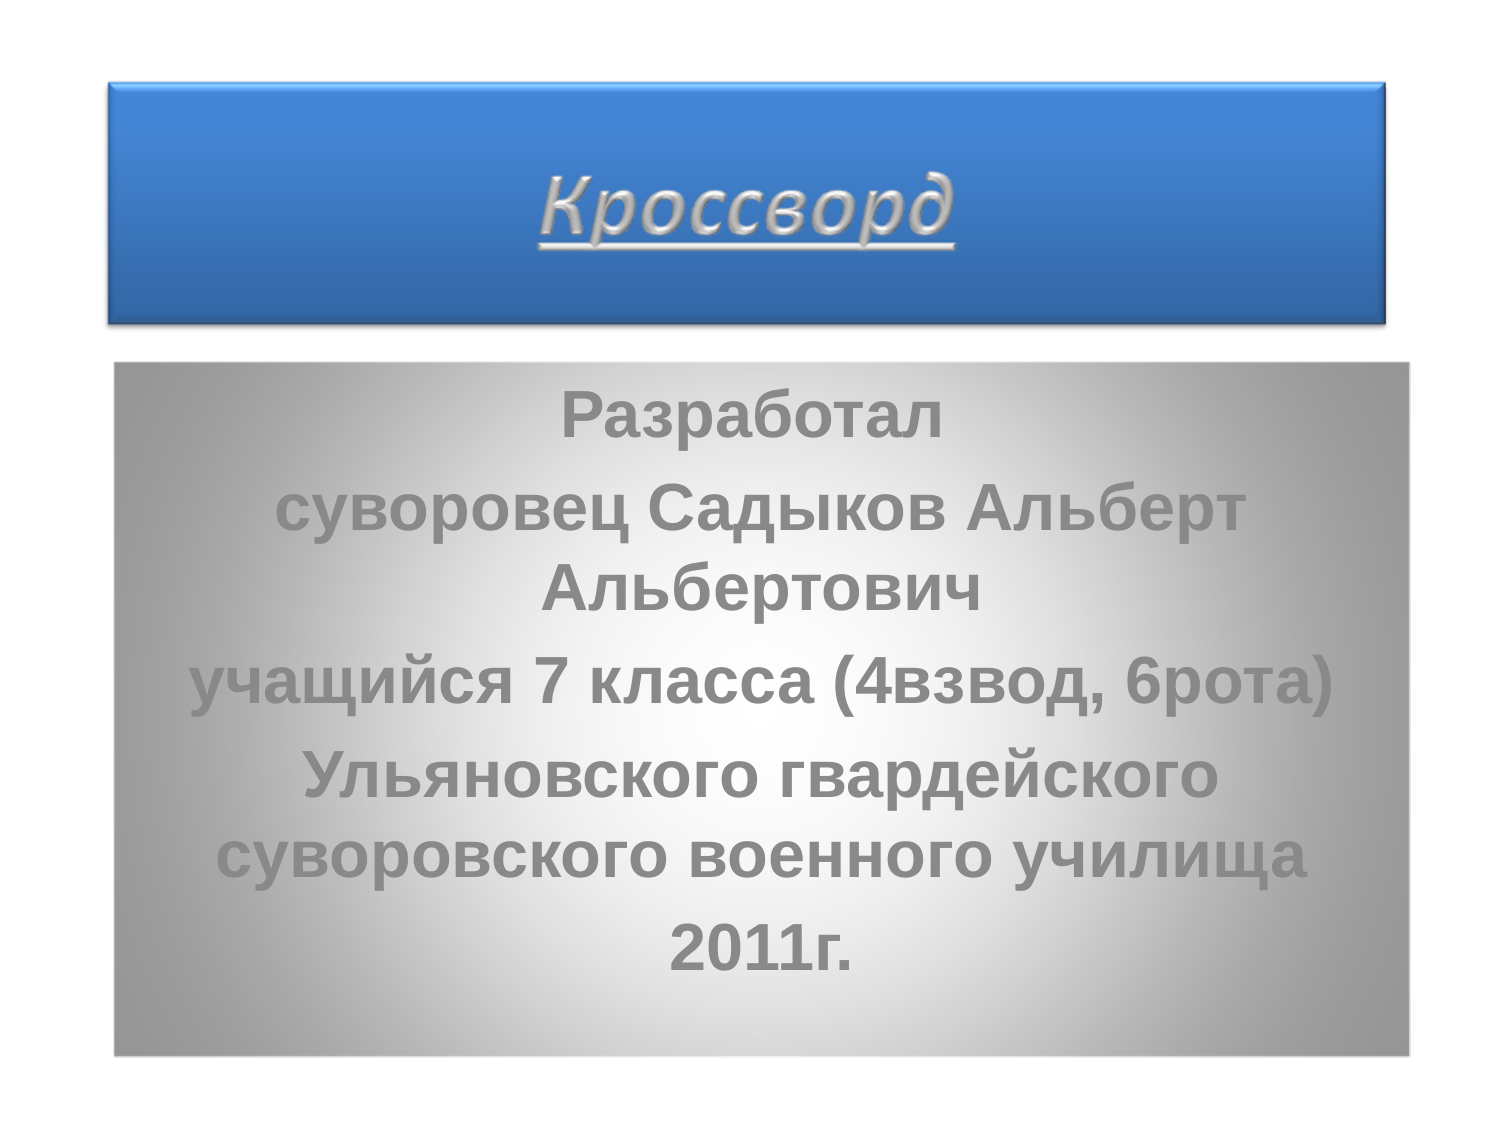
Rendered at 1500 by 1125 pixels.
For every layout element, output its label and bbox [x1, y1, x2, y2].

text_box [112, 361, 1412, 1059]
title [99, 78, 1395, 338]
